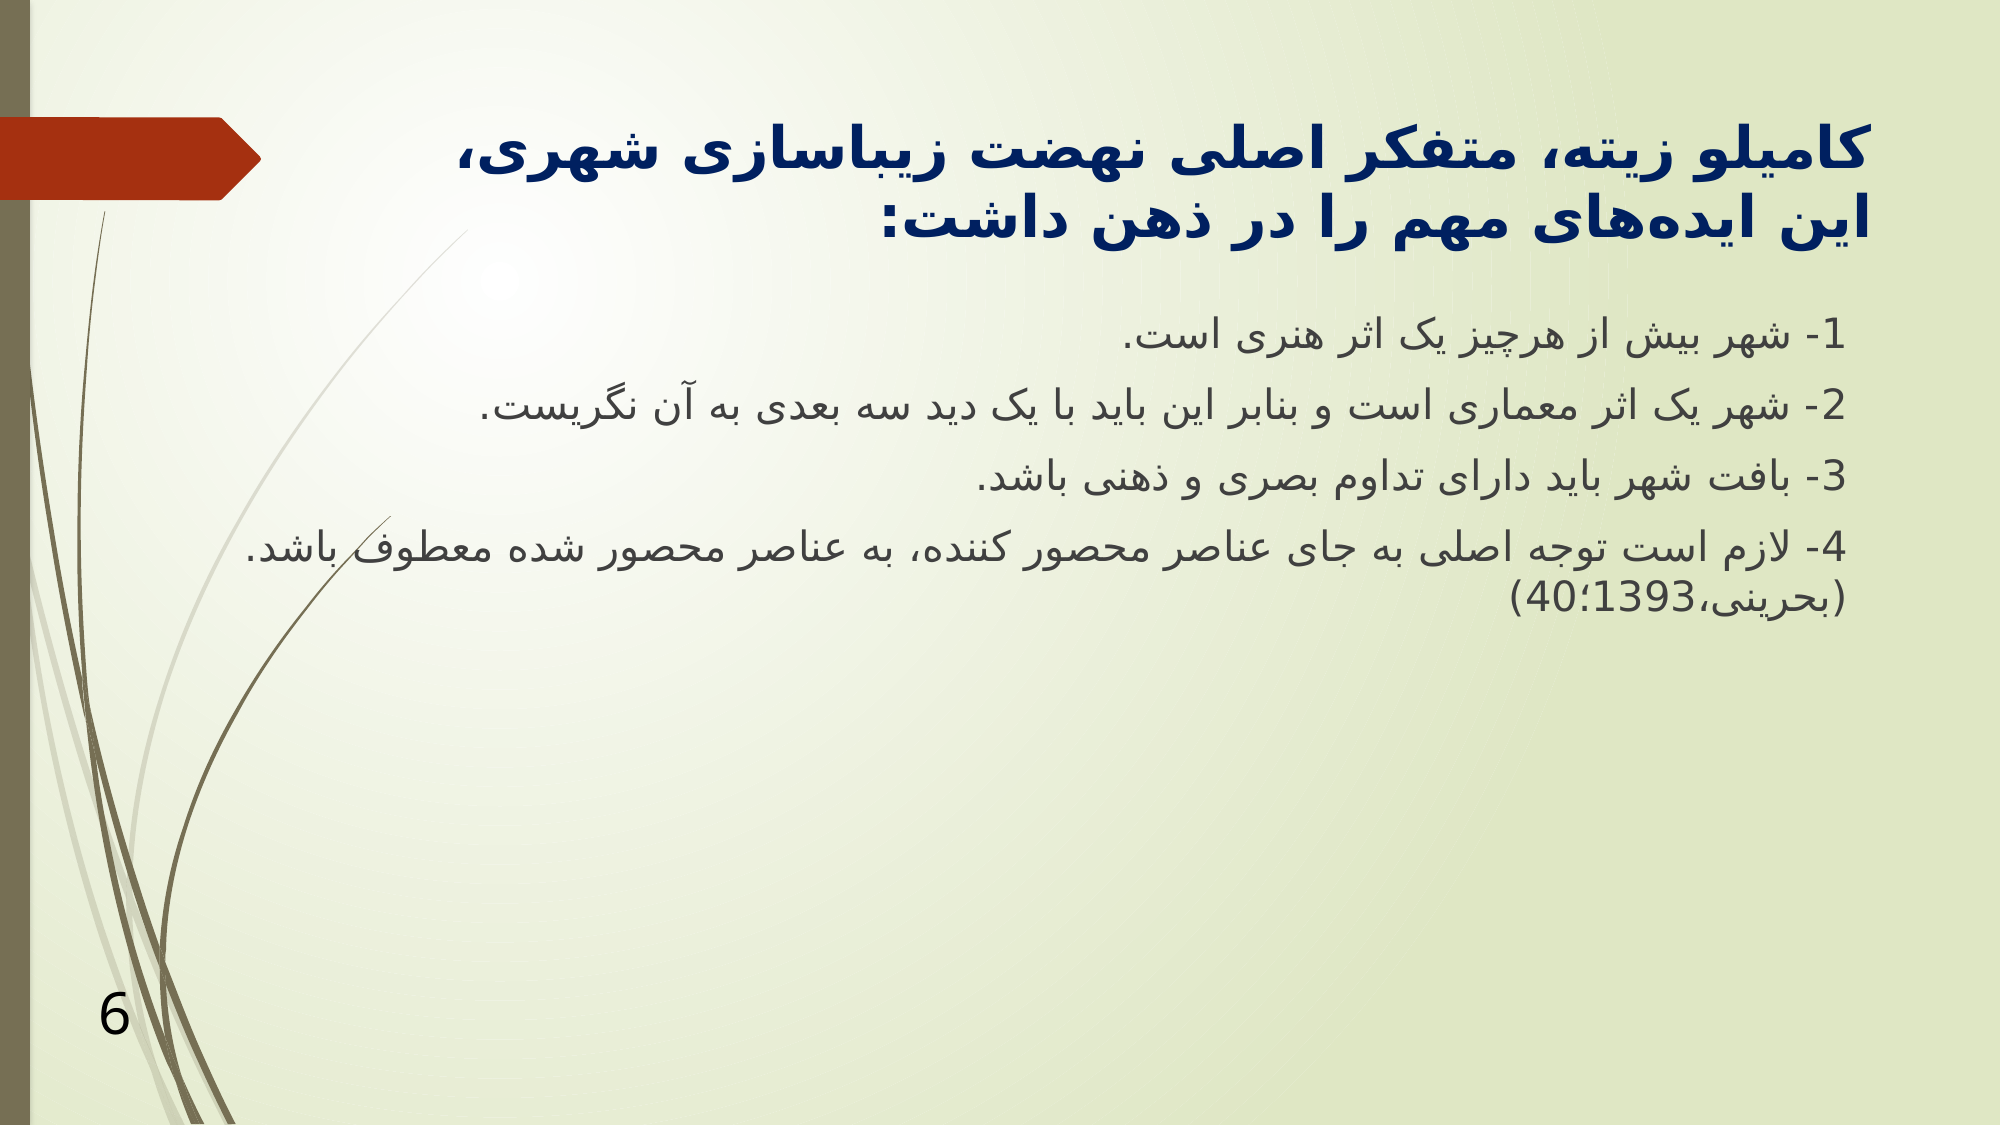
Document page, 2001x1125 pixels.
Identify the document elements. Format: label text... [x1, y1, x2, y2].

title کامیلو زیته، متفکر اصلی نهضت زیباسازی شهری، این ایده‌های مهم را در ذهن داشت: [425, 102, 1888, 313]
text_box 6 [84, 968, 148, 1054]
list 1- شهر بیش از هرچیز یک اثر هنری است. 2- شهر یک اثر معماری است و بنابر این باید با یک دید سه بعدی به آن نگریست. 3- بافت شهر باید دارای تداوم بصری و ذهنی باشد. 4- لازم است توجه اصلی به جای عناصر محصور کننده، به عناصر محصور شده معطوف باشد. (بحرینی،1393؛40) [130, 299, 1863, 1072]
